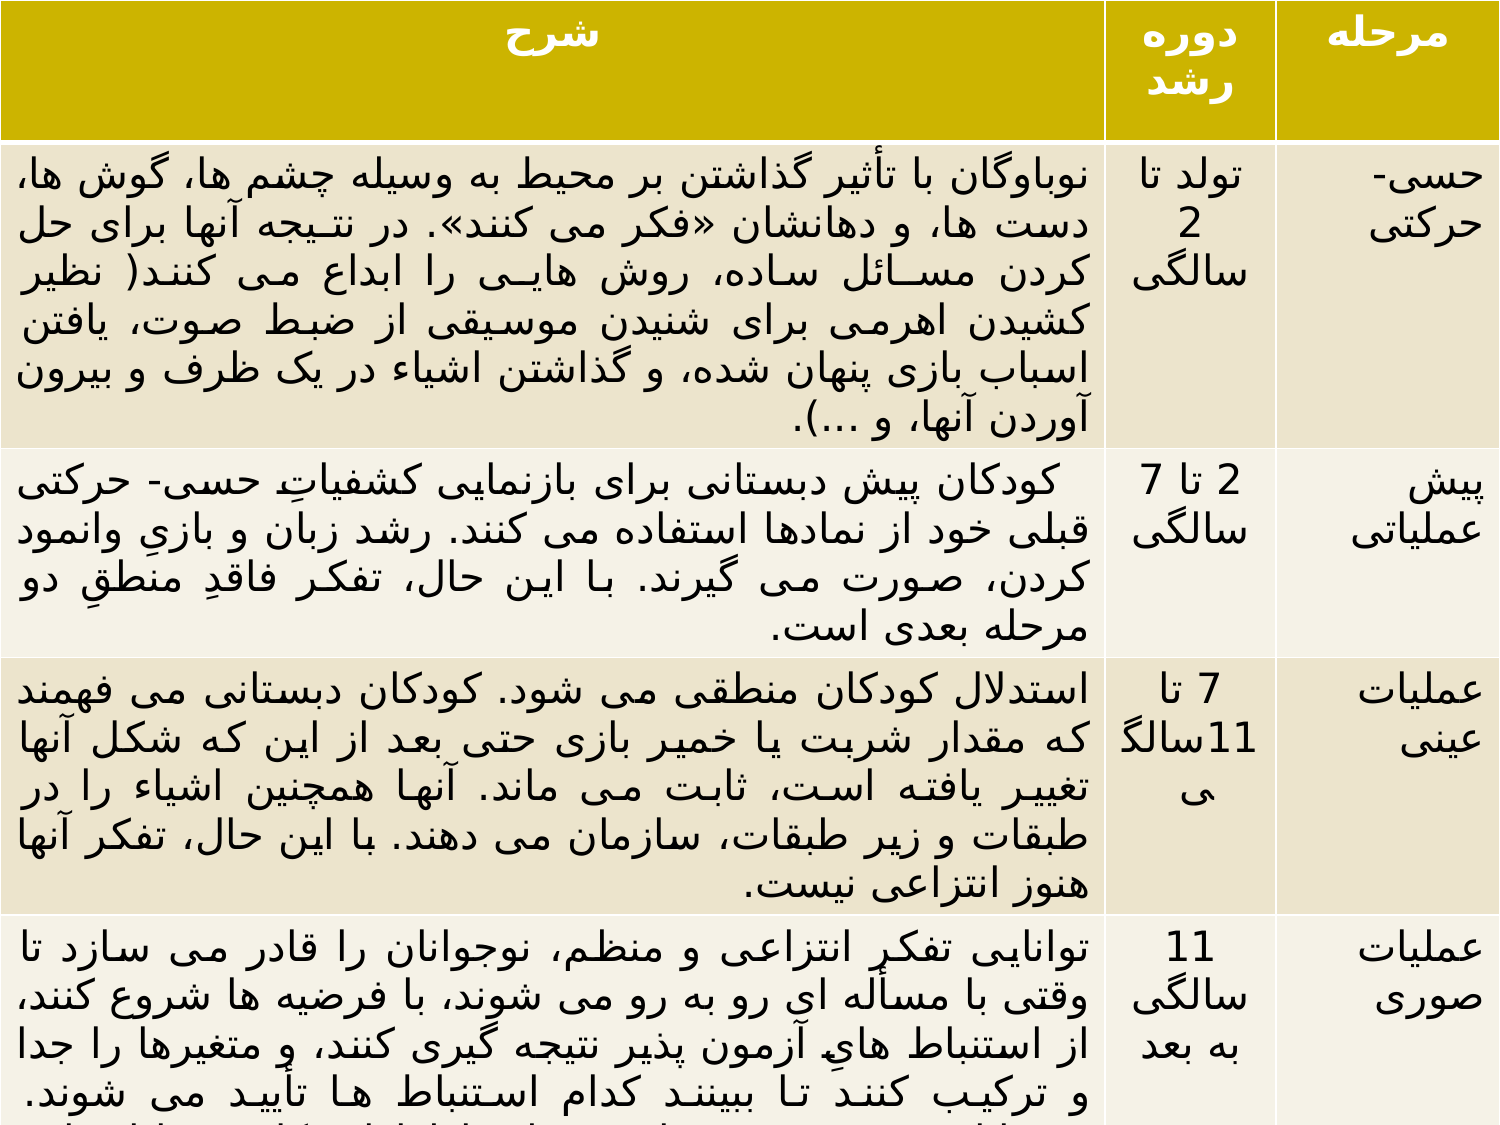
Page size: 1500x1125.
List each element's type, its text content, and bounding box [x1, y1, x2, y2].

table_cell نوباوگان با تأثیر گذاشتن بر محیط به وسیله چشم ها، گوش ها، دست ها، و دهانشان «فکر می کنند». در نتـیجه آنها برای حل کردن مسـائل ساده، روش هایـی را ابداع می کنند( نظیر کشیدن اهرمی برای شنیدن موسیقی از ضبط صوت، یافتن اسباب بازی پنهان شده، و گذاشتن اشیاء در یک ظرف و بیرون آوردن آنها، و ...). [1, 145, 1104, 448]
table_header شرح [1, 1, 1104, 140]
table_cell استدلال کودکان منطقی می شود. کودکان دبستانی می فهمند که مقدار شربت یا خمیر بازی حتی بعد از این که شکل آنها تغییر یافته است، ثابت می ماند. آنها همچنین اشیاء را در طبقات و زیر طبقات، سازمان می دهند. با این حال، تفکر آنها هنوز انتزاعی نیست. [1, 658, 1104, 914]
table_cell کودکان پیش دبستانی برای بازنمایی کشفیاتِ حسی- حرکتی قبلی خود از نمادها استفاده می کنند. رشد زبان و بازیِ وانمود کردن، صورت می گیرند. با این حال، تفکر فاقدِ منطقِ دو مرحله بعدی است. [1, 449, 1104, 657]
table_header مرحله [1277, 1, 1499, 140]
table_cell 11 سالگی به بعد [1106, 916, 1275, 1125]
table_cell عملیات صوری [1277, 916, 1499, 1125]
table_header دوره رشد [1106, 1, 1275, 140]
table_cell تولد تا 2 سالگی [1106, 145, 1275, 448]
table_cell 7 تا 11سالگی [1106, 658, 1275, 914]
table_cell پیش عملیاتی [1277, 449, 1499, 657]
table_cell عملیات عینی [1277, 658, 1499, 914]
table_cell توانایی تفکر انتزاعی و منظم، نوجوانان را قادر می سازد تا وقتی با مسأله ای رو به رو می شوند، با فرضیه ها شروع کنند، از استنباط هایِ آزمون پذیر نتیجه گیری کنند، و متغیرها را جدا و ترکیب کنند تا ببینند کدام استنباط ها تأیید می شوند. نوجوانان همچنین می توانند منطقِ اظهارات کلامی را ارزیابی کنند بدون این که به شرایط عادی دنیای عملی، اشاره ای داشته باشند. [1, 916, 1104, 1125]
footer www.modirkade.ir [50, 1051, 638, 1112]
table_cell 2 تا 7 سالگی [1106, 449, 1275, 657]
table_cell حسی- حرکتی [1277, 145, 1499, 448]
